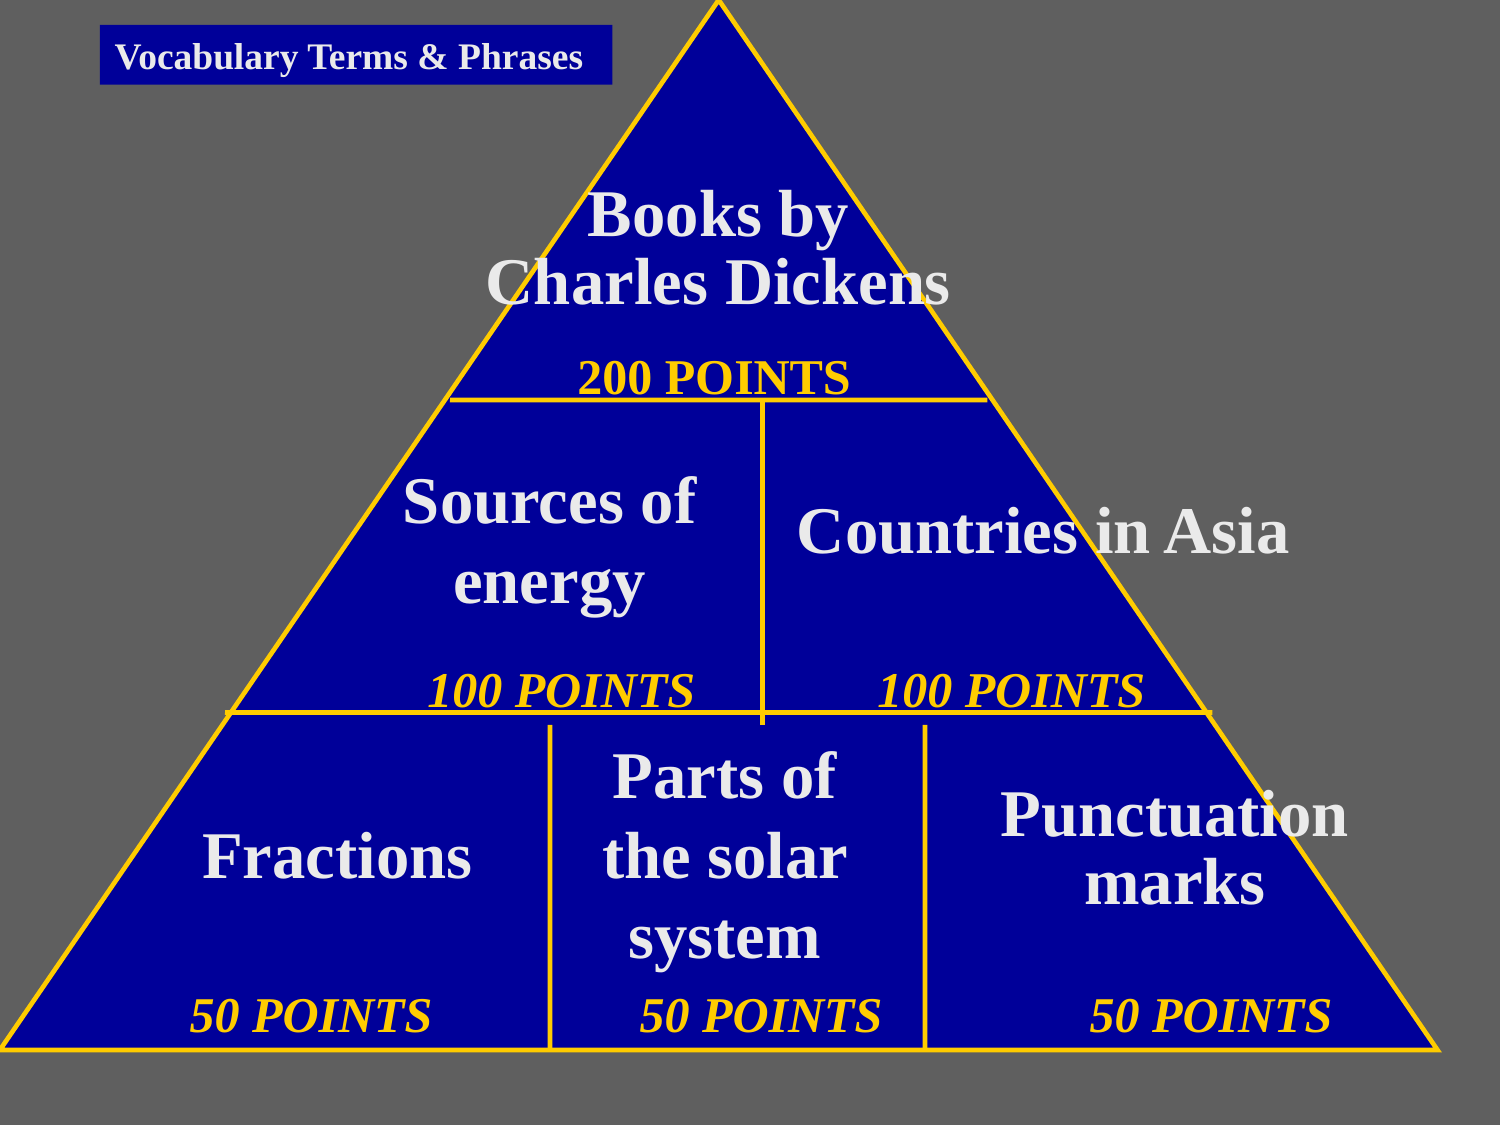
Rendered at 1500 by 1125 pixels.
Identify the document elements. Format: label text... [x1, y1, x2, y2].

text_box 100 POINTS 100 POINTS [412, 649, 1250, 725]
text_box [231, 576, 762, 712]
text_box [599, 0, 838, 174]
text_box Fractions [125, 804, 550, 900]
text_box [888, 725, 1386, 974]
text_box 50 POINTS 50 POINTS 50 POINTS [174, 974, 1463, 1050]
text_box Parts of the solar system [562, 725, 888, 974]
text_box Vocabulary Terms & Phrases [99, 24, 613, 85]
text_box [0, 867, 550, 1050]
text_box Countries in Asia [775, 479, 1313, 575]
text_box [168, 713, 549, 804]
text_box Punctuation marks [937, 774, 1413, 926]
text_box Sources of energy [324, 449, 775, 625]
text_box [763, 575, 1164, 649]
text_box [411, 326, 1047, 479]
text_box 200 POINTS [562, 337, 925, 413]
text_box Books by Charles Dickens [462, 174, 975, 326]
text_box [550, 725, 562, 974]
